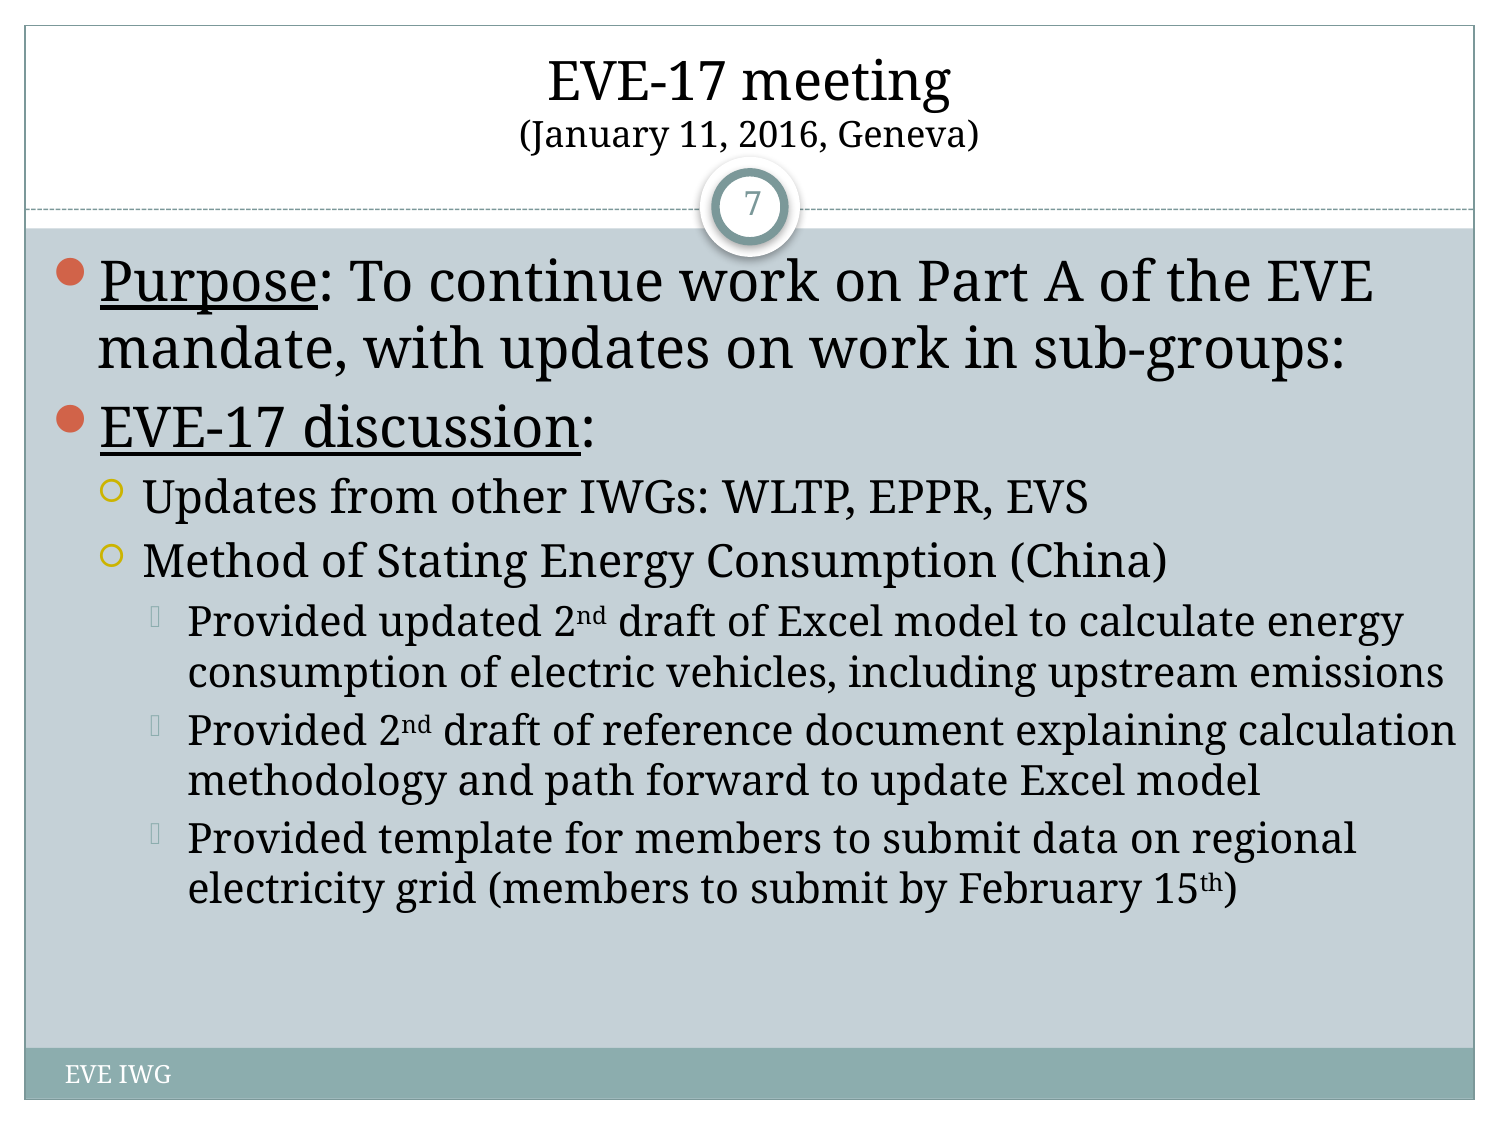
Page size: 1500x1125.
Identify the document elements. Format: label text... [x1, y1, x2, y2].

title EVE-17 meeting (January 11, 2016, Geneva) [49, 37, 1450, 162]
footer EVE IWG [50, 1063, 638, 1112]
slide_number 7 [715, 168, 791, 237]
list Purpose: To continue work on Part A of the EVE mandate, with updates on work in sub-groups: EVE-17 discussion: Updates from other IWGs: WLTP, EPPR, EVS Method of Stating Energy Consumption (China) Provided updated 2nd draft of Excel model to calculate energy consumption of electric vehicles, including upstream emissions Provided 2nd draft of reference document explaining calculation methodology and path forward to update Excel model Provided template for members to submit data on regional electricity grid (members to submit by February 15th) [37, 237, 1475, 1063]
